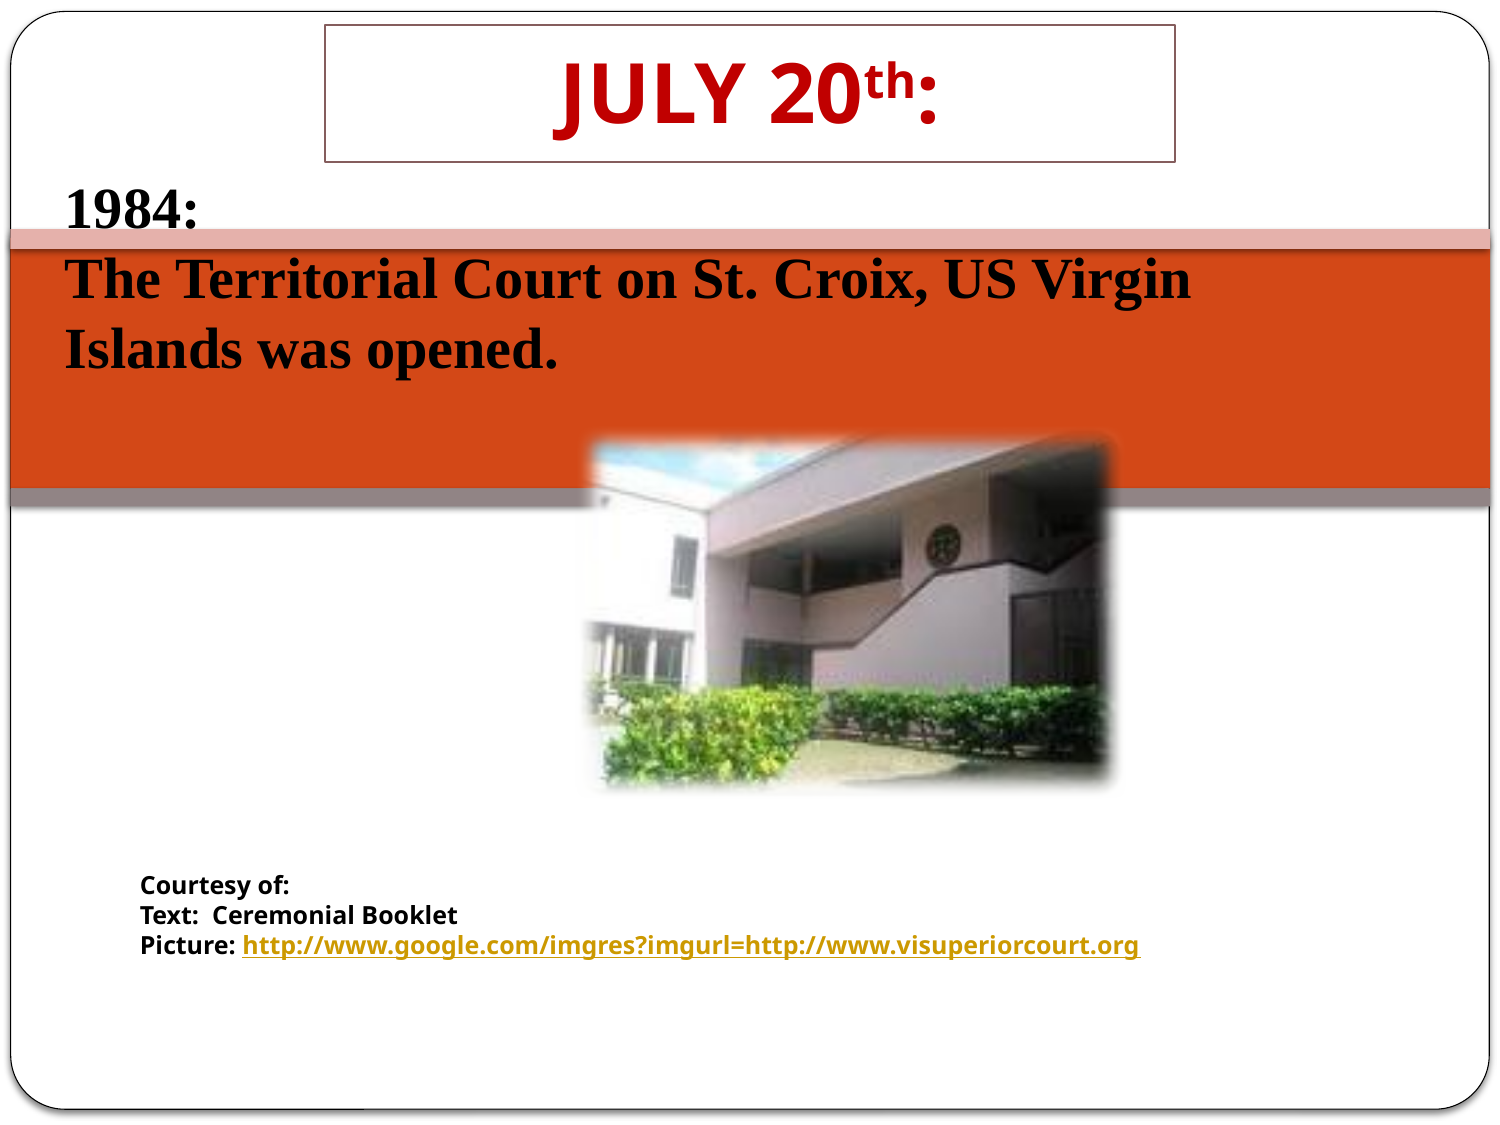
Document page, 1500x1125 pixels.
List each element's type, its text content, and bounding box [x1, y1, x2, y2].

text_box Courtesy of: Text: Ceremonial Booklet Picture: http://www.google.com/imgres?imgurl=http://www.visuperiorcourt.org [125, 862, 1350, 972]
text_box 1984: The Territorial Court on St. Croix, US Virgin Islands was opened. [49, 162, 1400, 388]
title JULY 20th: [324, 24, 1176, 162]
picture [574, 424, 1126, 799]
